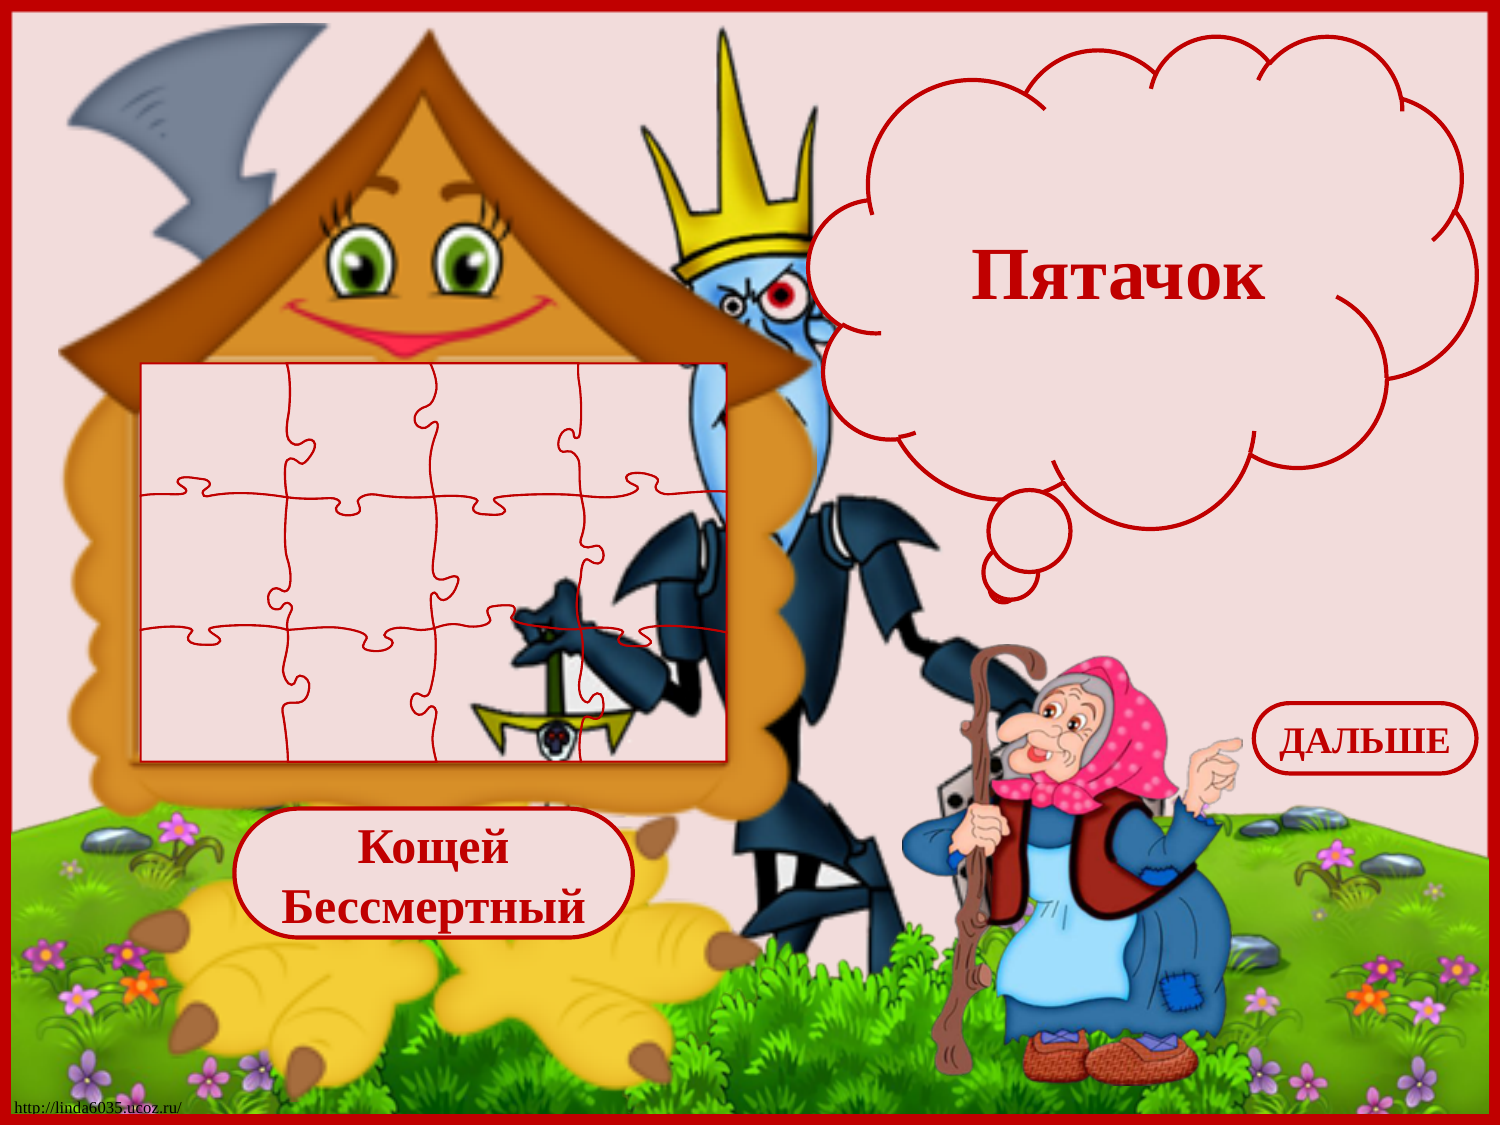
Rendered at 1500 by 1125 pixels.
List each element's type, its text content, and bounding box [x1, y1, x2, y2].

text_box [576, 472, 727, 647]
text_box Пятачок [805, 34, 1479, 605]
text_box [411, 605, 604, 762]
text_box [415, 363, 581, 514]
text_box [431, 494, 603, 629]
text_box [558, 363, 727, 497]
text_box [140, 363, 314, 497]
text_box [285, 363, 438, 515]
text_box [269, 494, 459, 651]
picture [11, 11, 1489, 1114]
text_box ДАЛЬШЕ [1251, 701, 1479, 776]
text_box [140, 626, 310, 762]
text_box [580, 626, 727, 762]
text_box [283, 627, 437, 762]
text_box Кощей Бессмертный [232, 806, 635, 940]
text_box [140, 477, 292, 645]
